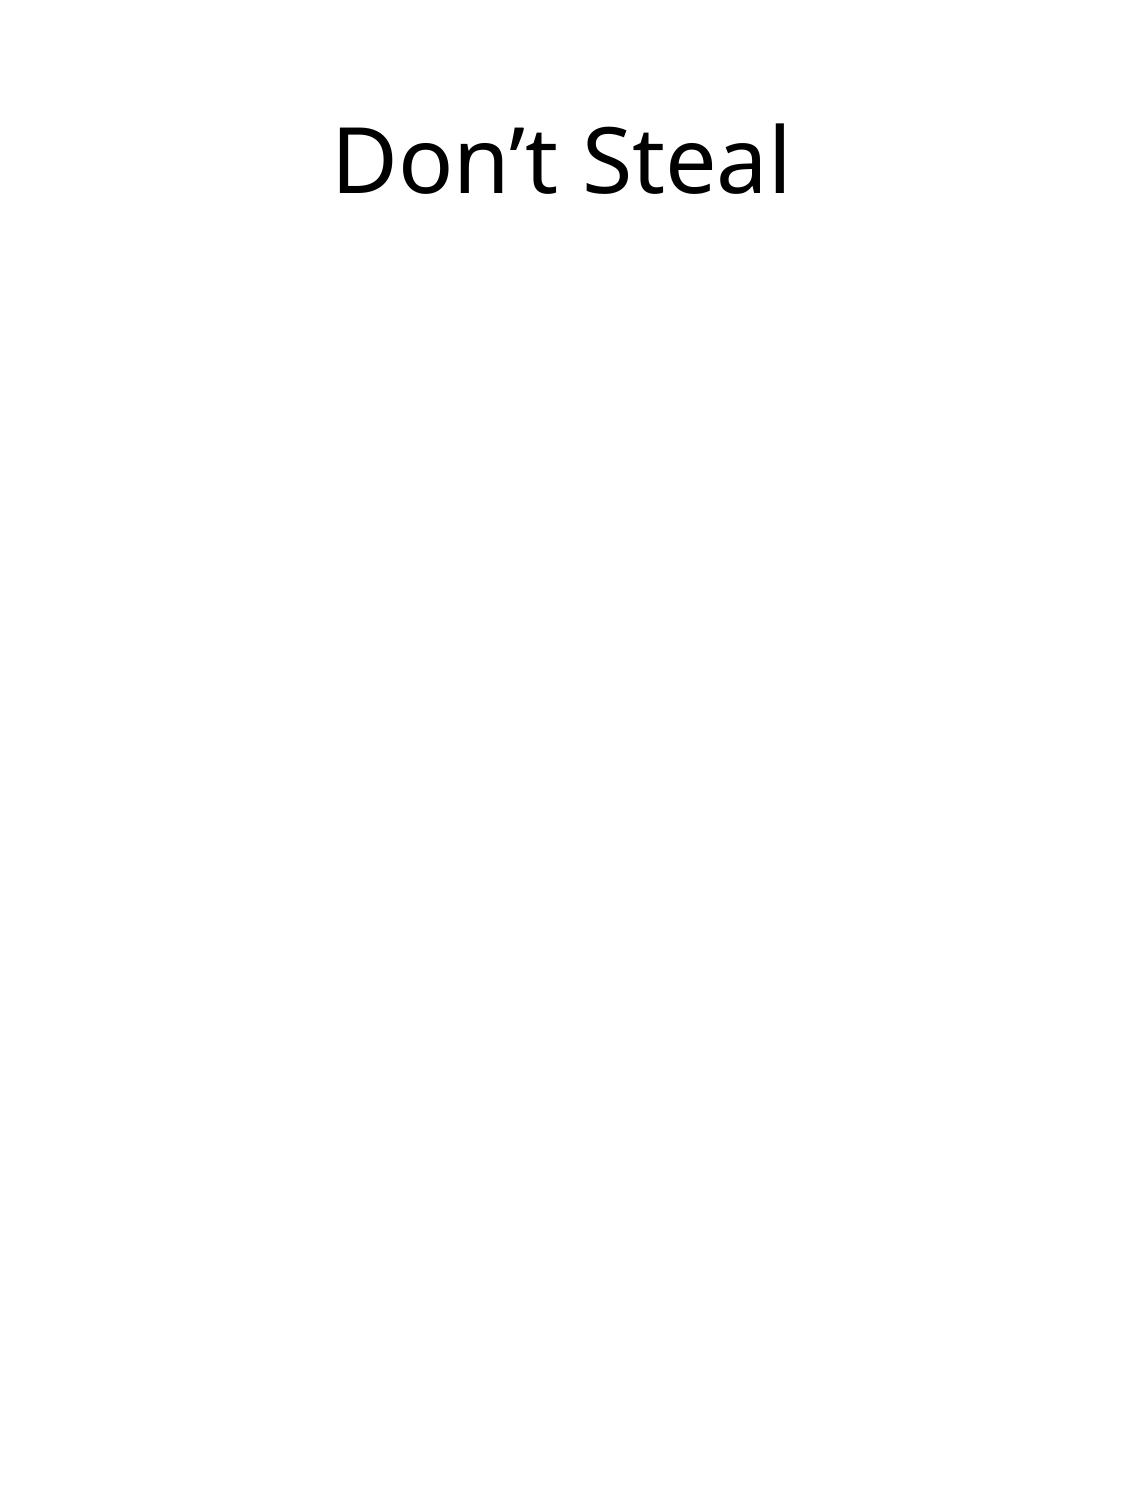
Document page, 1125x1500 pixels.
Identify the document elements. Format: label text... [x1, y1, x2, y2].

text_box Don’t Steal [316, 94, 808, 220]
